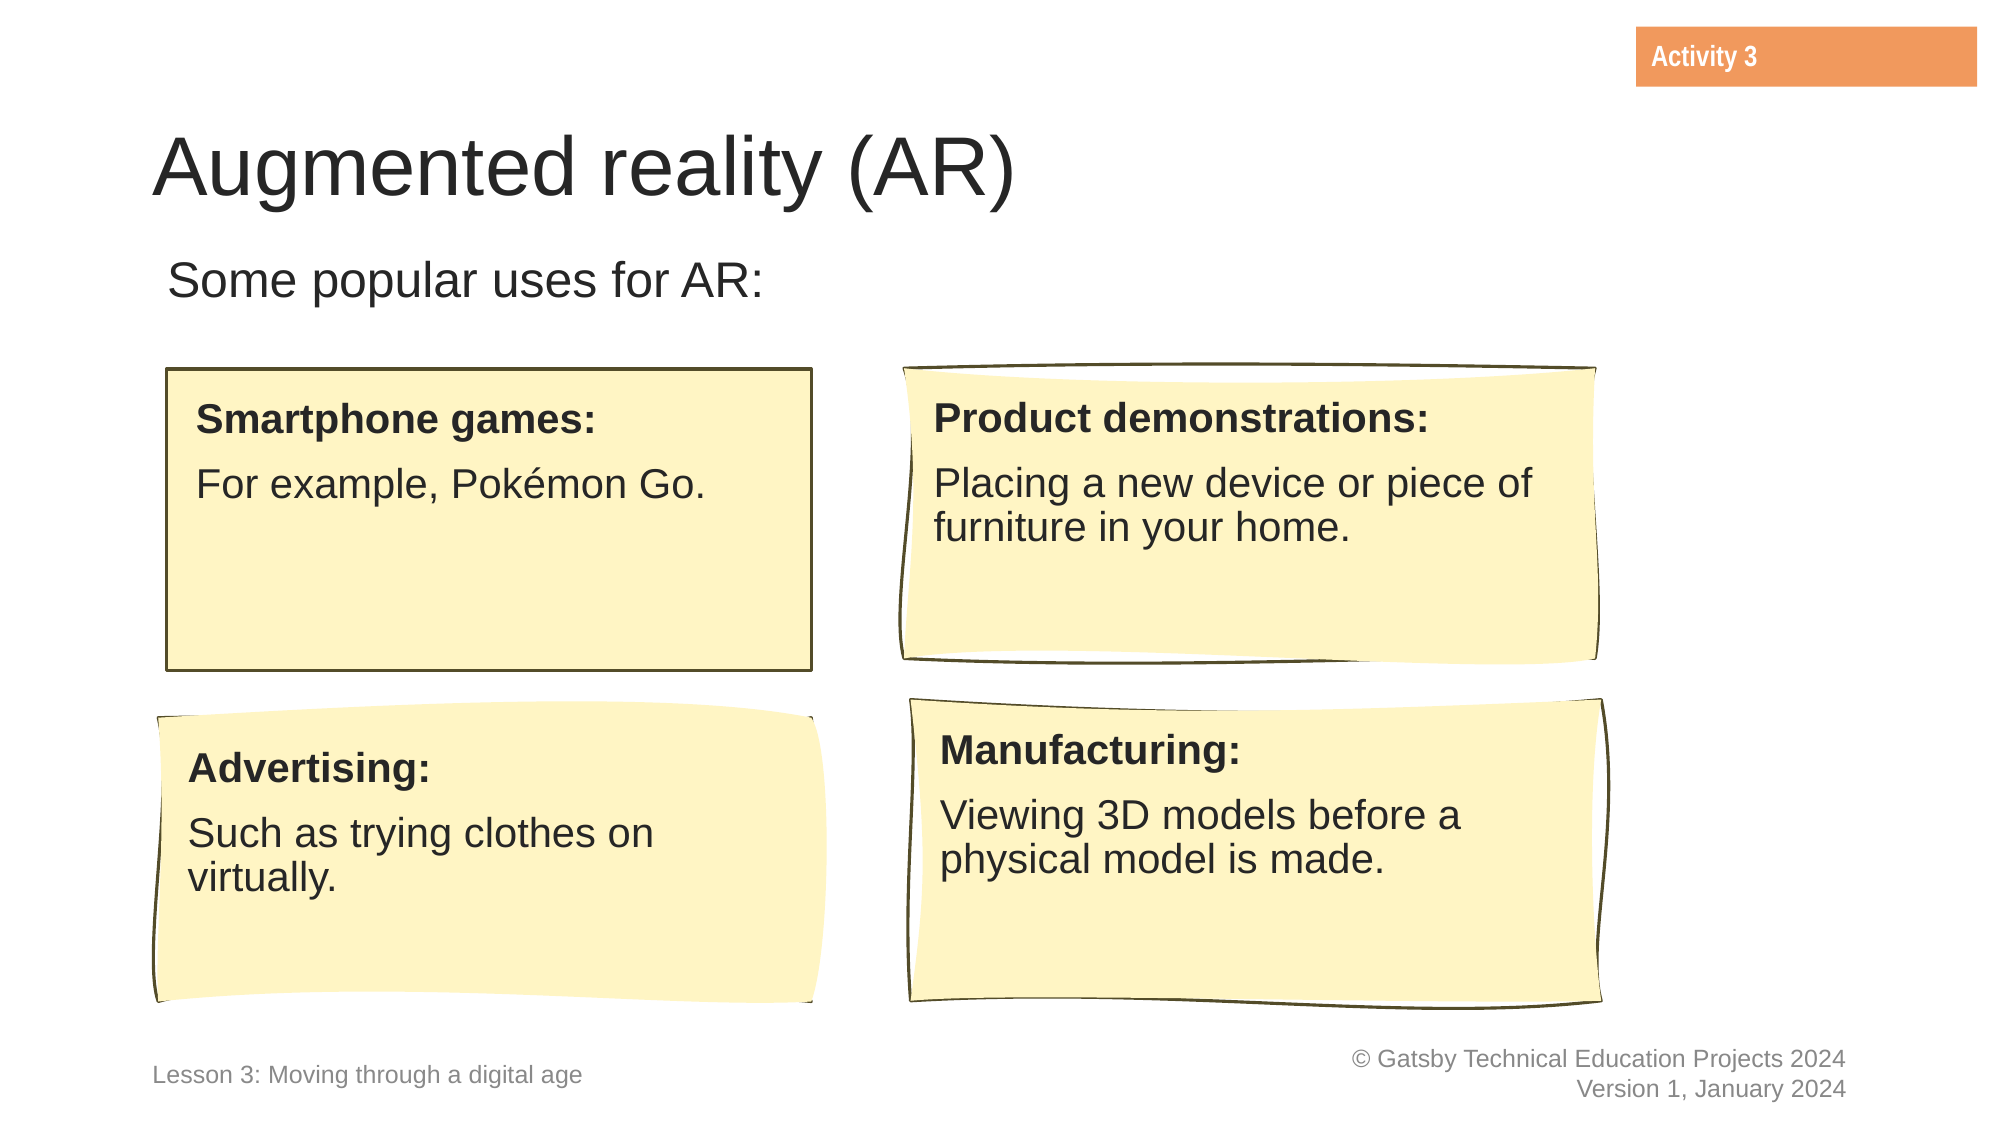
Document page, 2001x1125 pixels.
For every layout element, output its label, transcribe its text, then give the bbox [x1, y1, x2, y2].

text_box Manufacturing: Viewing 3D models before a physical model is made. [907, 699, 1609, 1009]
text_box Advertising: Such as trying clothes on virtually. [153, 701, 827, 1003]
list Lesson 3: Moving through a digital age [137, 1042, 829, 1103]
list Activity 3 [1636, 26, 1978, 87]
list Smartphone games: For example, Pokémon Go. [165, 367, 813, 672]
title Augmented reality (AR) [137, 59, 1863, 278]
list Some popular uses for AR: [137, 213, 1300, 928]
text_box Product demonstrations: Placing a new device or piece of furniture in your home. [899, 364, 1599, 665]
